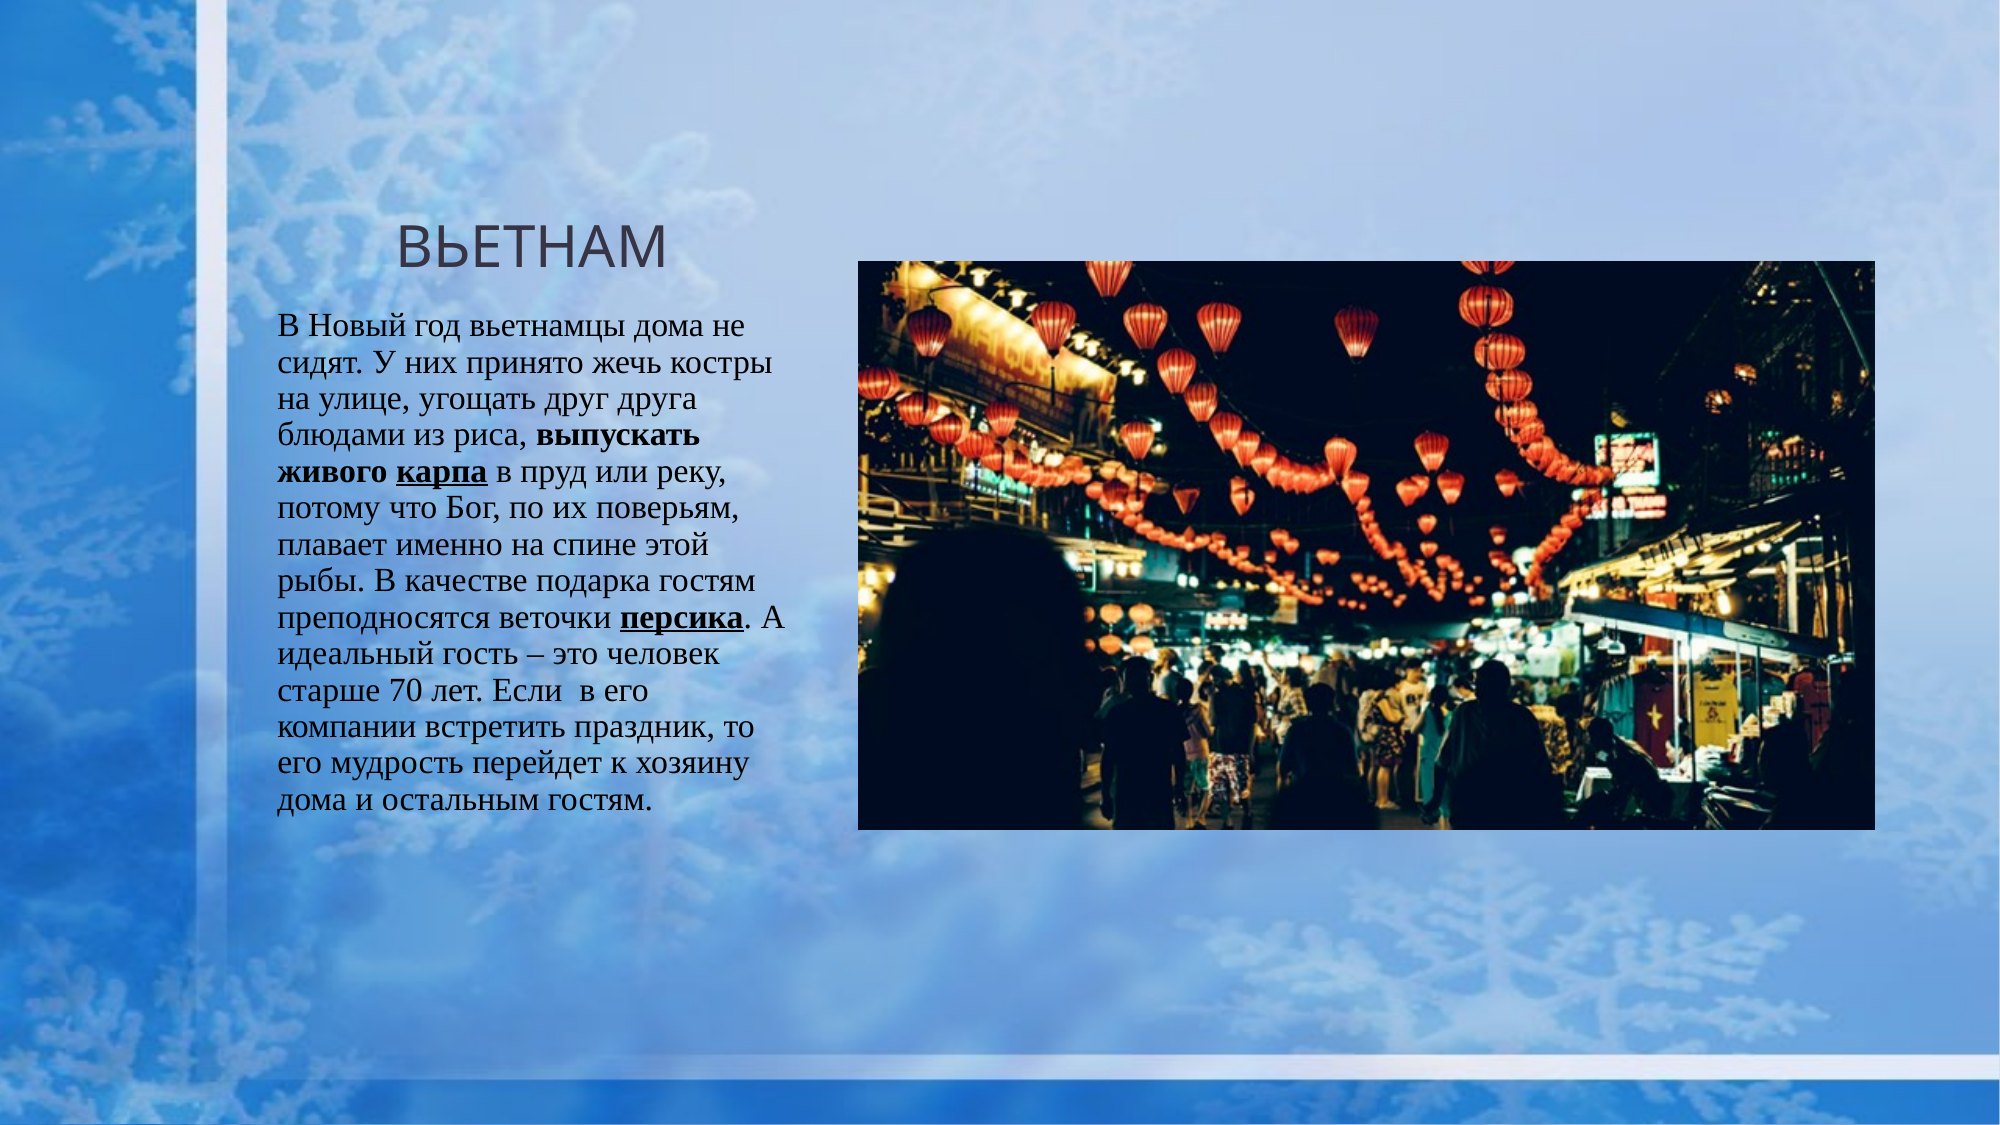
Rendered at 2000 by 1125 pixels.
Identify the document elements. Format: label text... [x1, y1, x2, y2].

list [858, 261, 1875, 830]
picture [0, 0, 2000, 1125]
title Вьетнам [262, 62, 803, 288]
list В Новый год вьетнамцы дома не сидят. У них принято жечь костры на улице, угощать друг друга блюдами из риса, выпускать живого карпа в пруд или реку, потому что Бог, по их поверьям, плавает именно на спине этой рыбы. В качестве подарка гостям преподносятся веточки персика. А идеальный гость – это человек старше 70 лет. Если в его компании встретить праздник, то его мудрость перейдет к хозяину дома и остальным гостям. [262, 299, 803, 1013]
